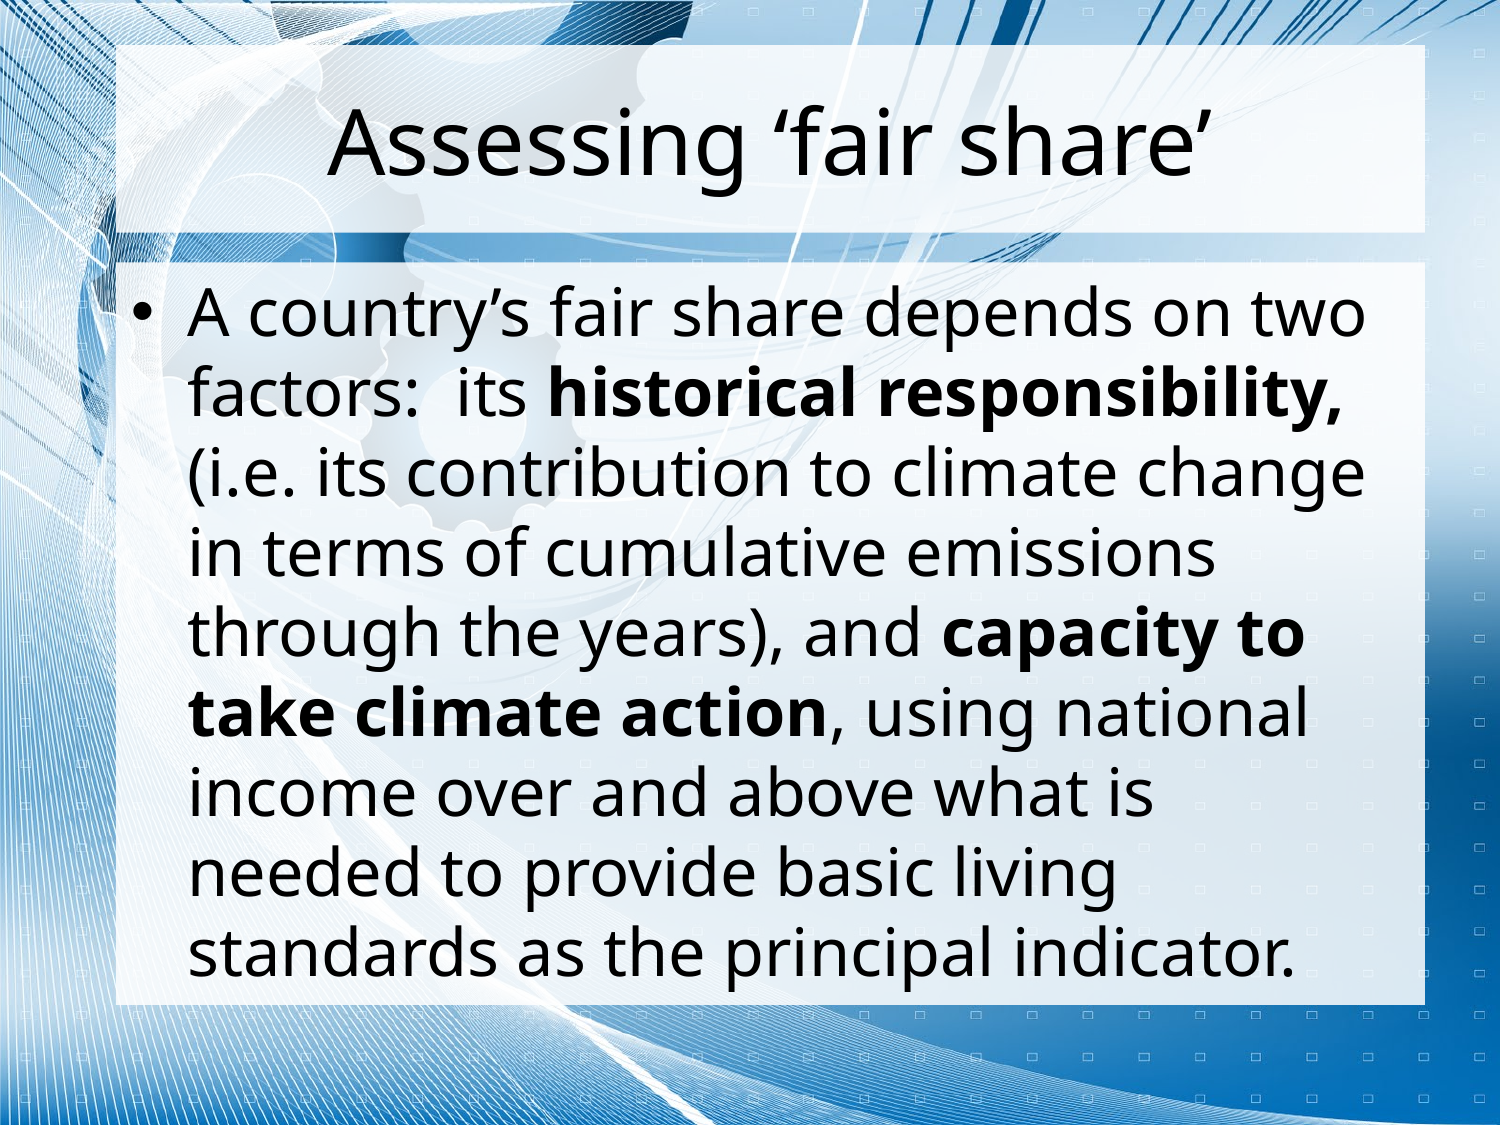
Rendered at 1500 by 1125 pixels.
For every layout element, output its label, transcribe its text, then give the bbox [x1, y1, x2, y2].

list A country’s fair share depends on two factors: its historical responsibility, (i.e. its contribution to climate change in terms of cumulative emissions through the years), and capacity to take climate action, using national income over and above what is needed to provide basic living standards as the principal indicator. [115, 262, 1425, 1005]
picture [0, 0, 1500, 1125]
title Assessing ‘fair share’ [115, 45, 1425, 233]
